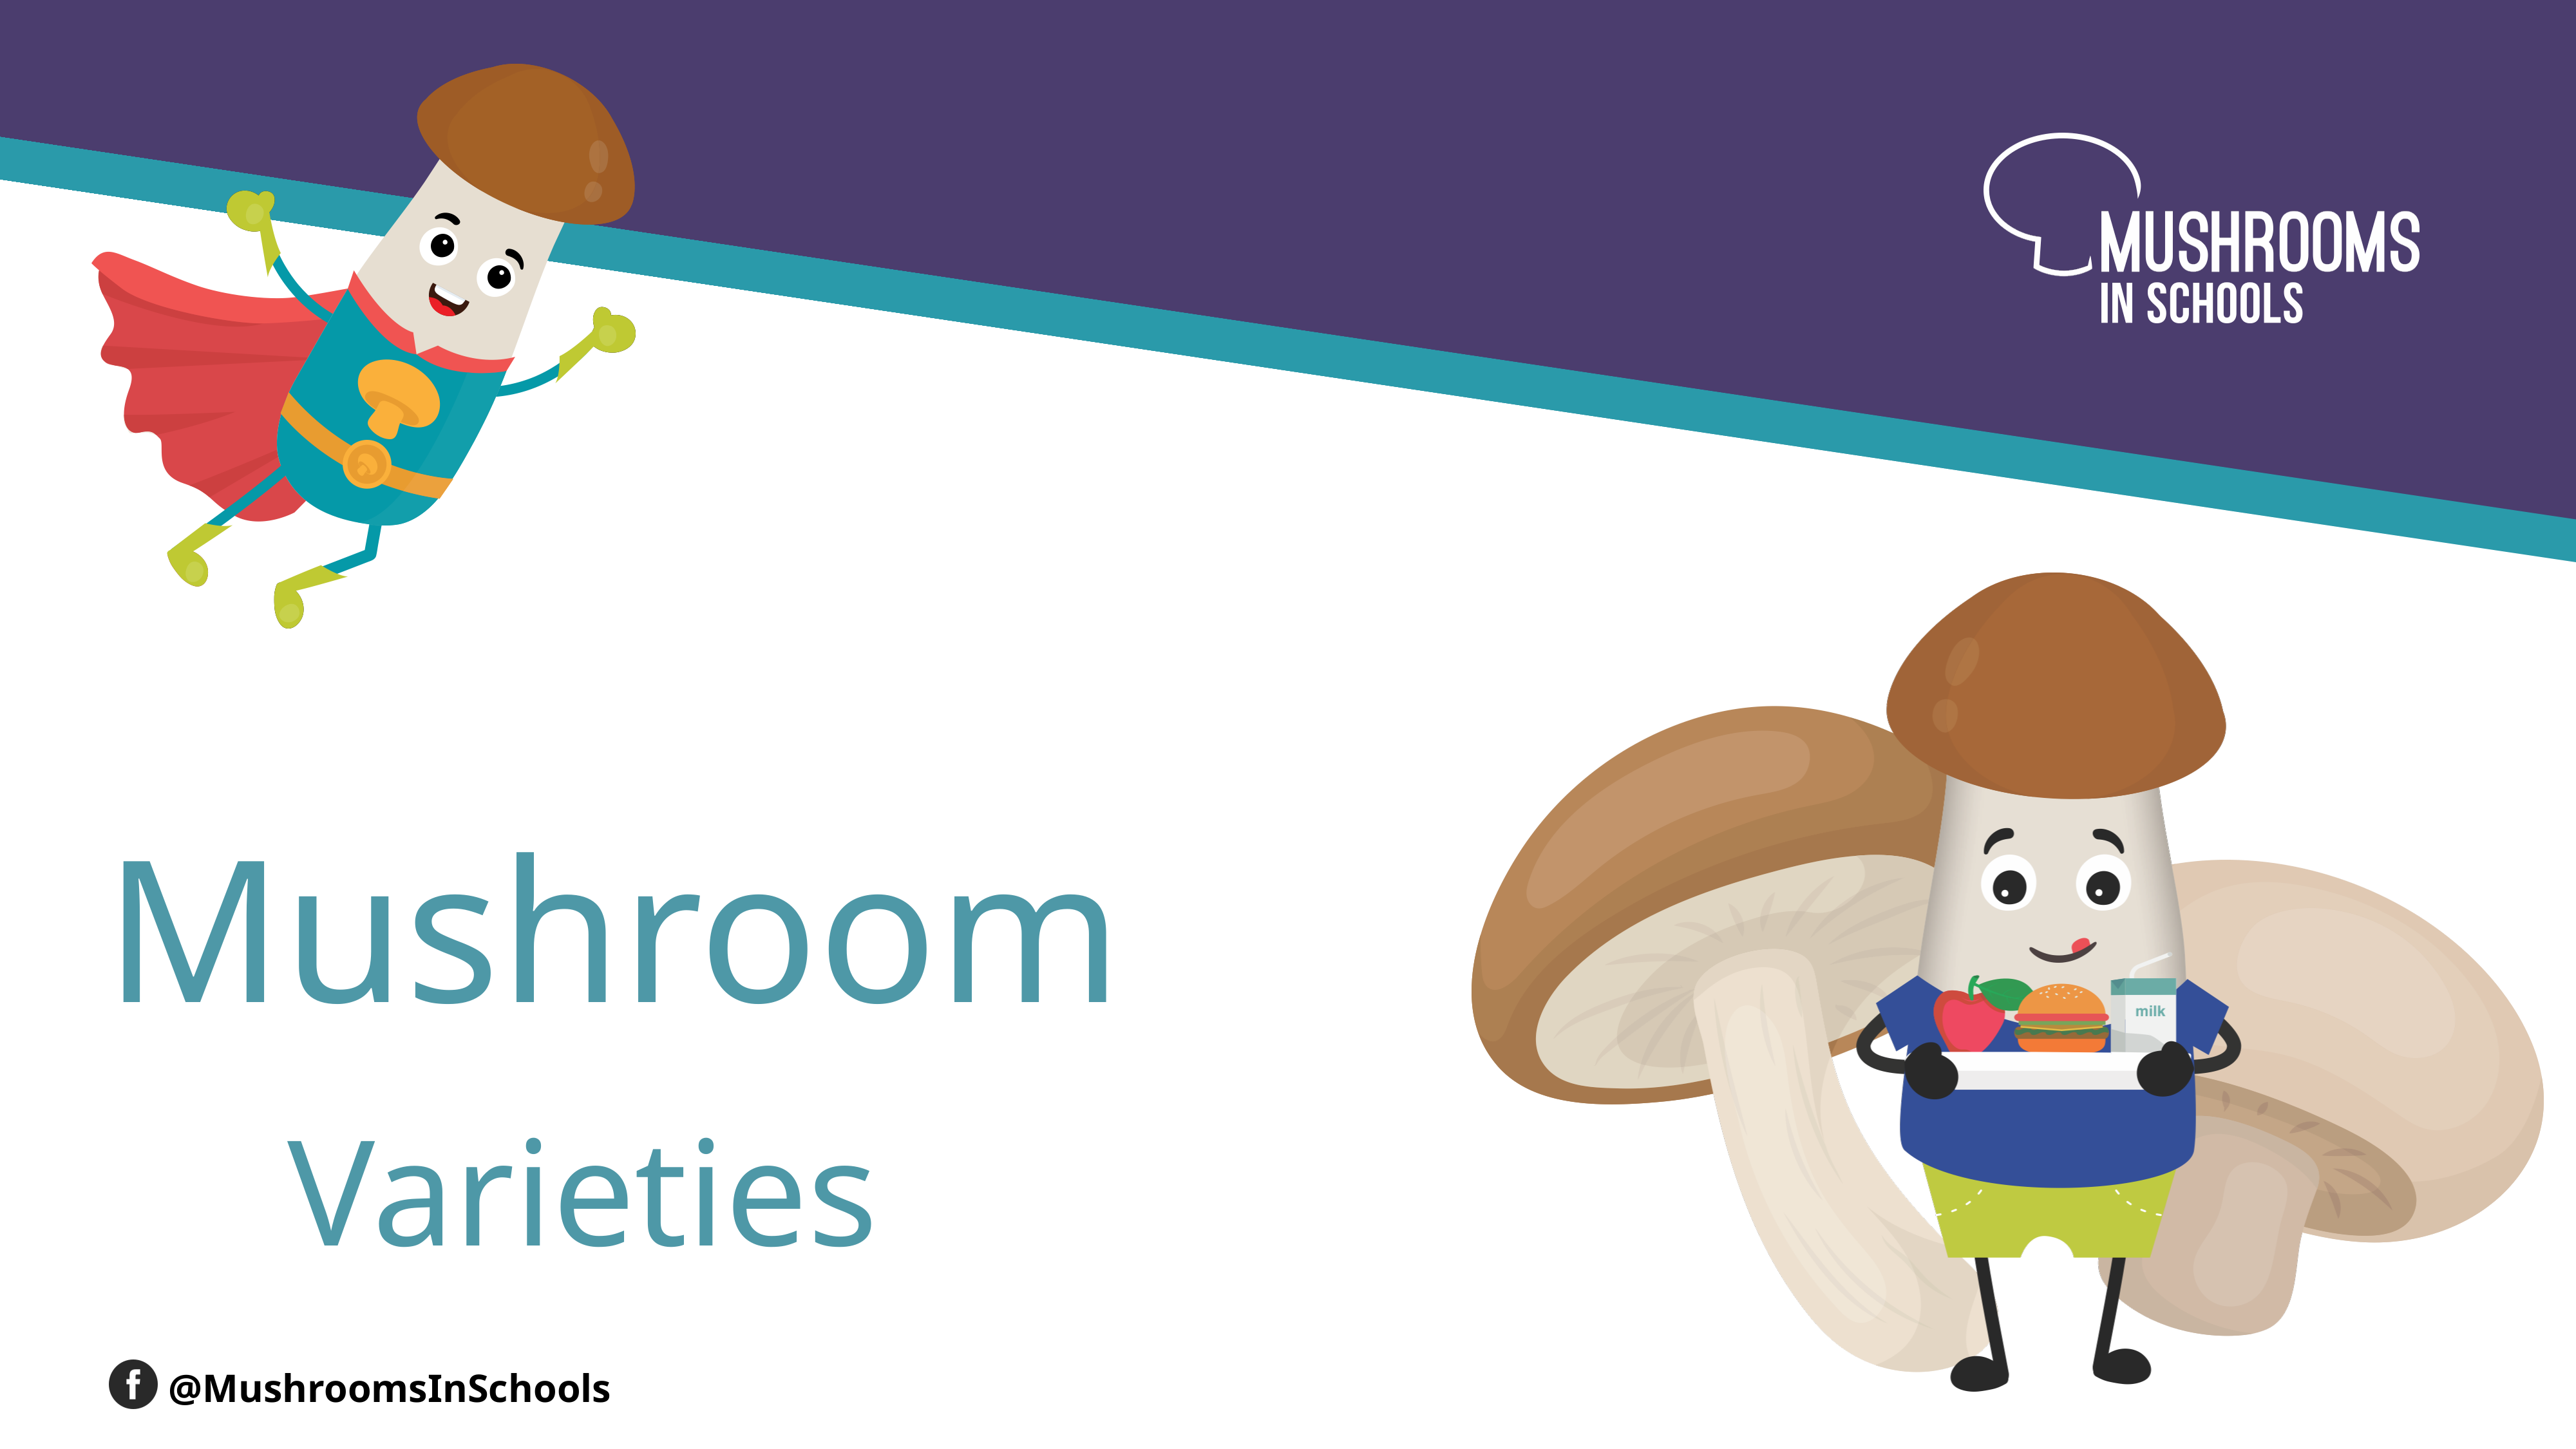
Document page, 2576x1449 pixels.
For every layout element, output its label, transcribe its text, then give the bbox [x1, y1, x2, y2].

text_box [109, 1352, 619, 1416]
picture [1472, 573, 2544, 1392]
picture [0, 0, 2576, 629]
text_box Mushroom [99, 569, 1455, 1048]
text_box Varieties [282, 1048, 1154, 1281]
